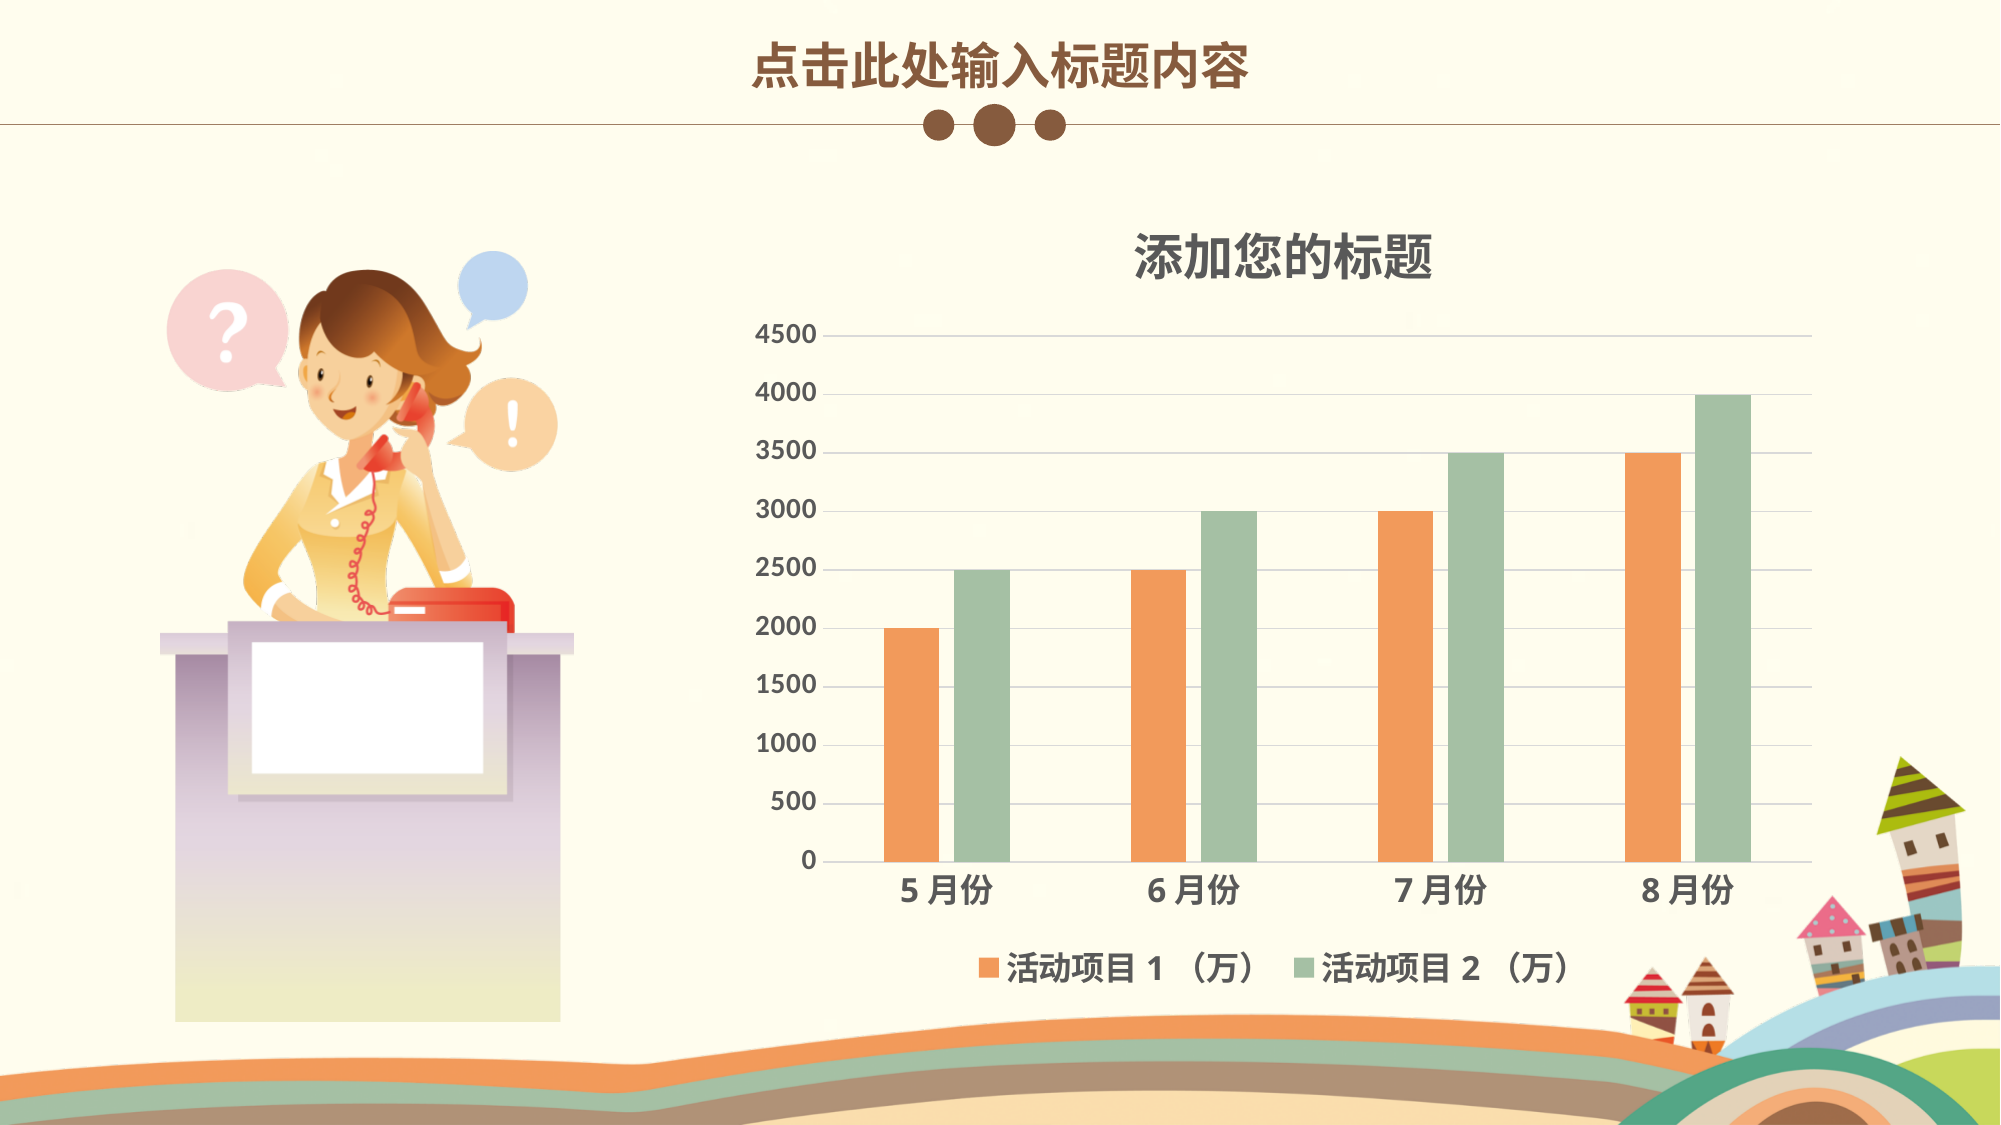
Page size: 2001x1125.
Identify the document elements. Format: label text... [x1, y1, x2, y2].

picture [0, 0, 2000, 124]
picture [0, 125, 2000, 1125]
text_box 点击此处输入标题内容 [735, 26, 1266, 102]
chart [732, 178, 1834, 997]
